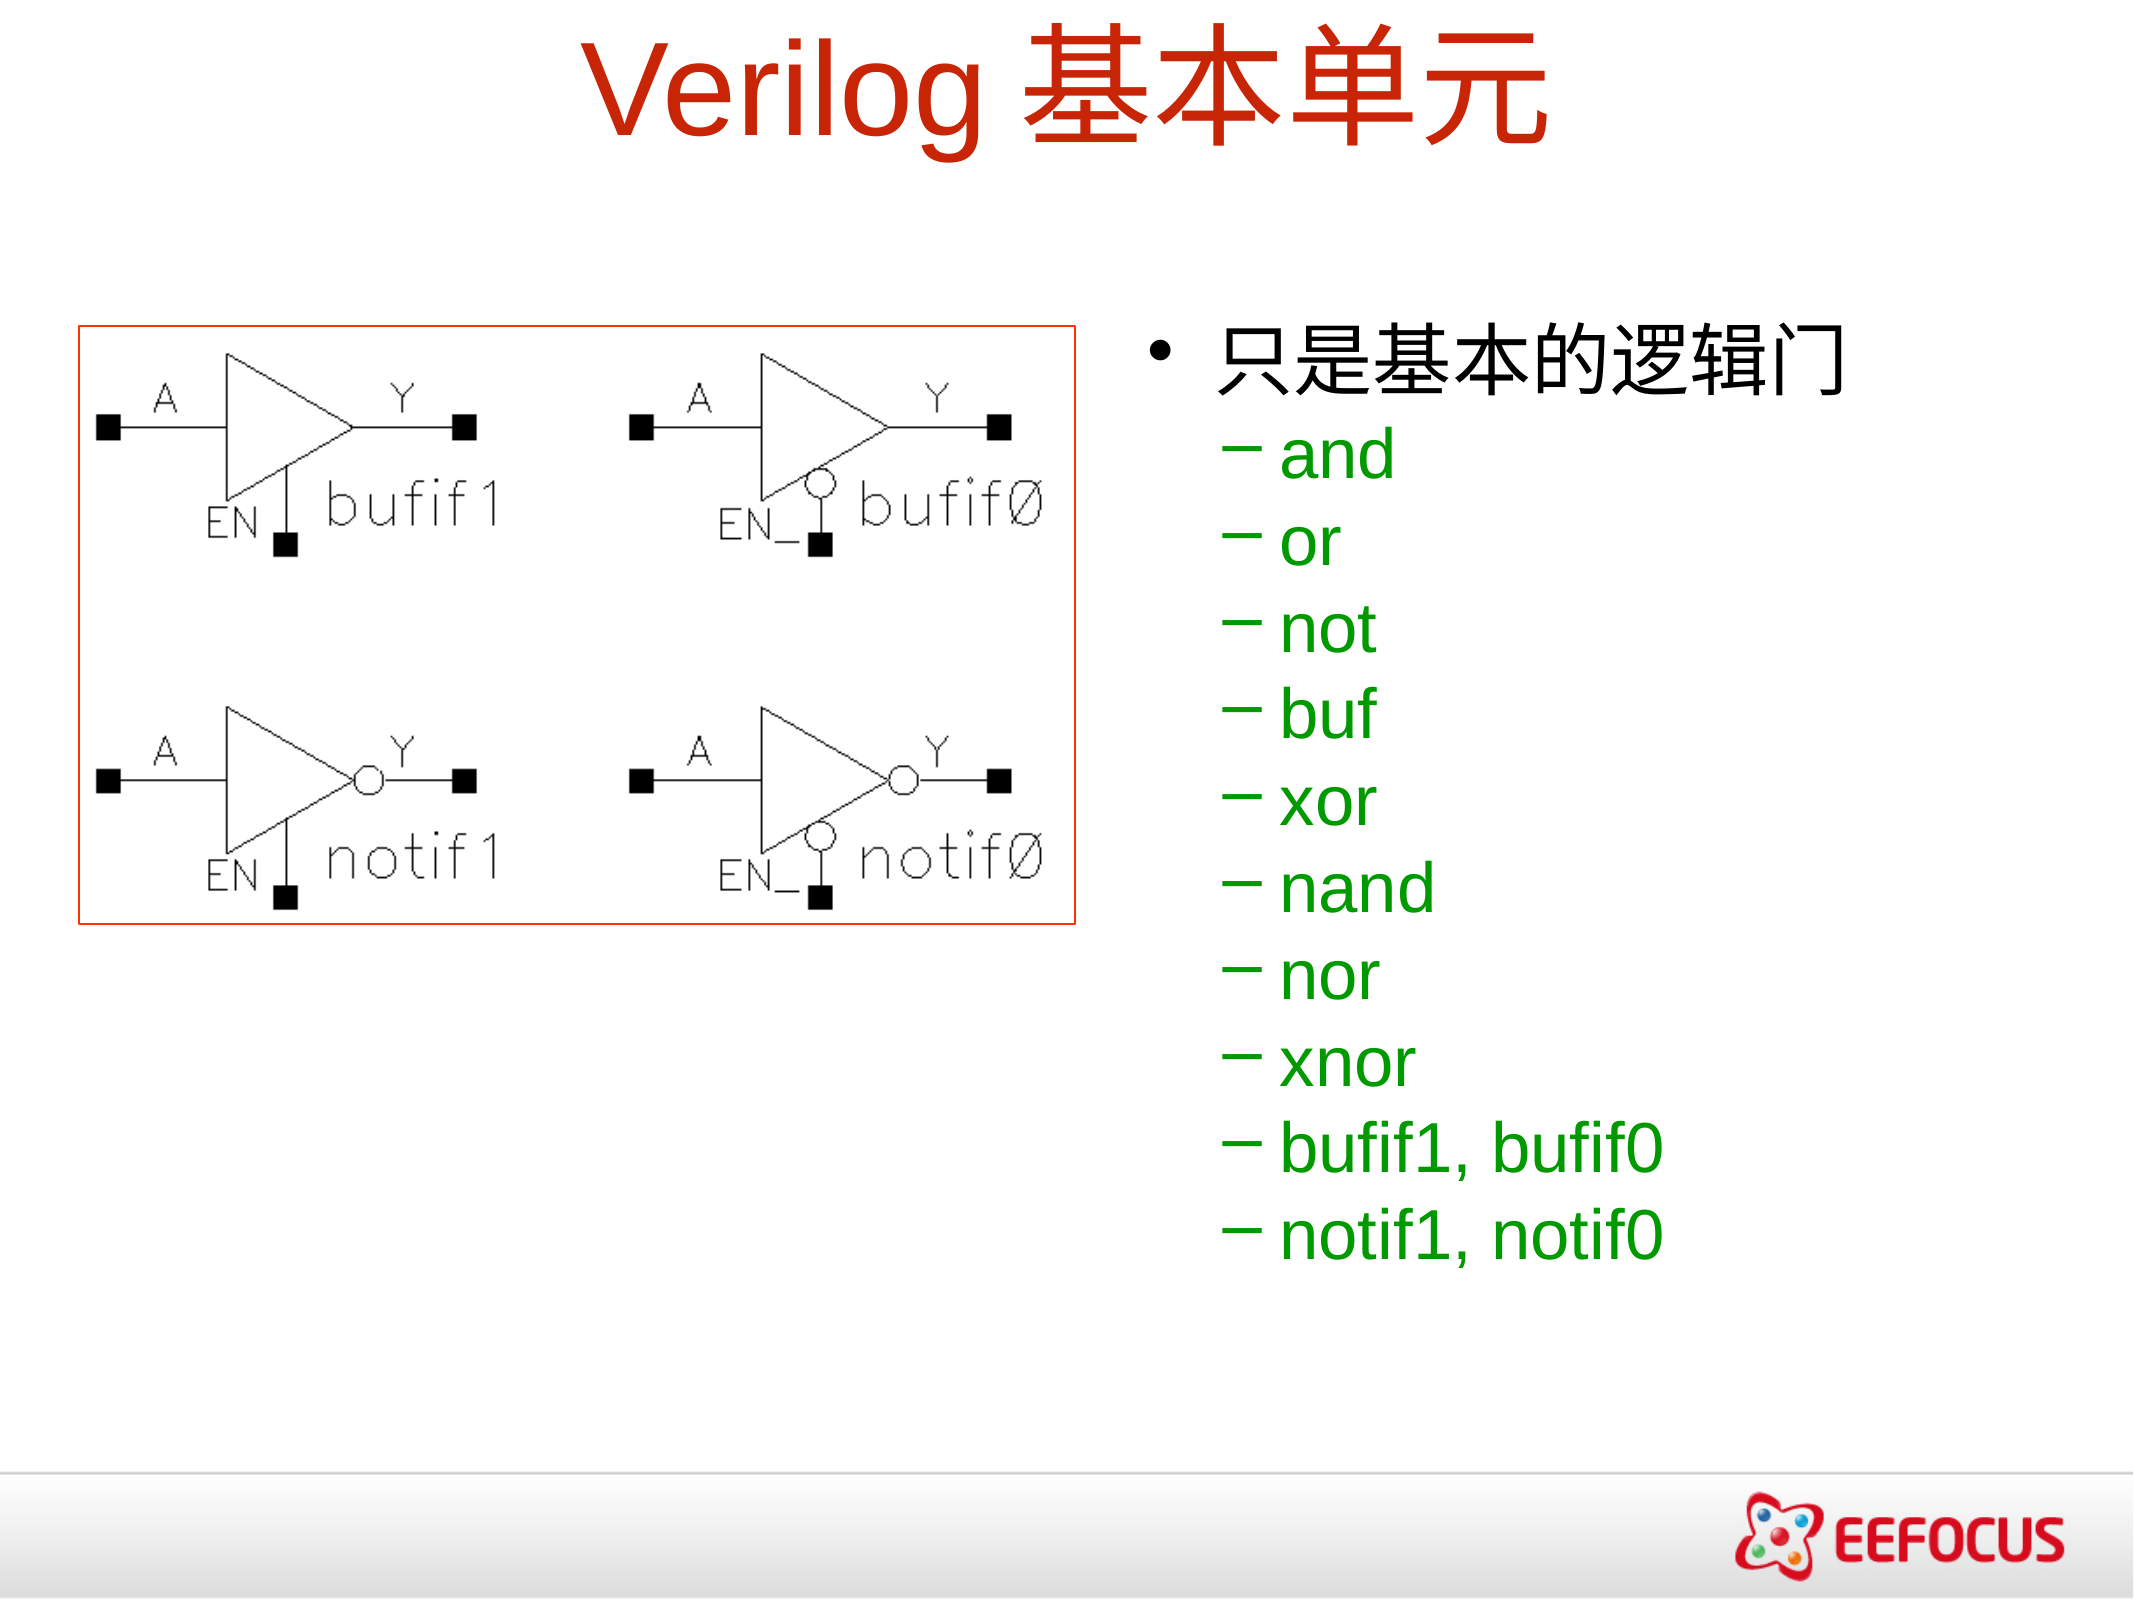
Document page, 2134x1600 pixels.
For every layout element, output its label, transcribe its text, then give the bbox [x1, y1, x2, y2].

title Verilog基本单元 [106, 0, 2028, 207]
picture [0, 0, 2134, 1600]
list 只是基本的逻辑门 and or not buf xor nand nor xnor bufif1, bufif0 notif1, notif0 [1136, 310, 2088, 1368]
